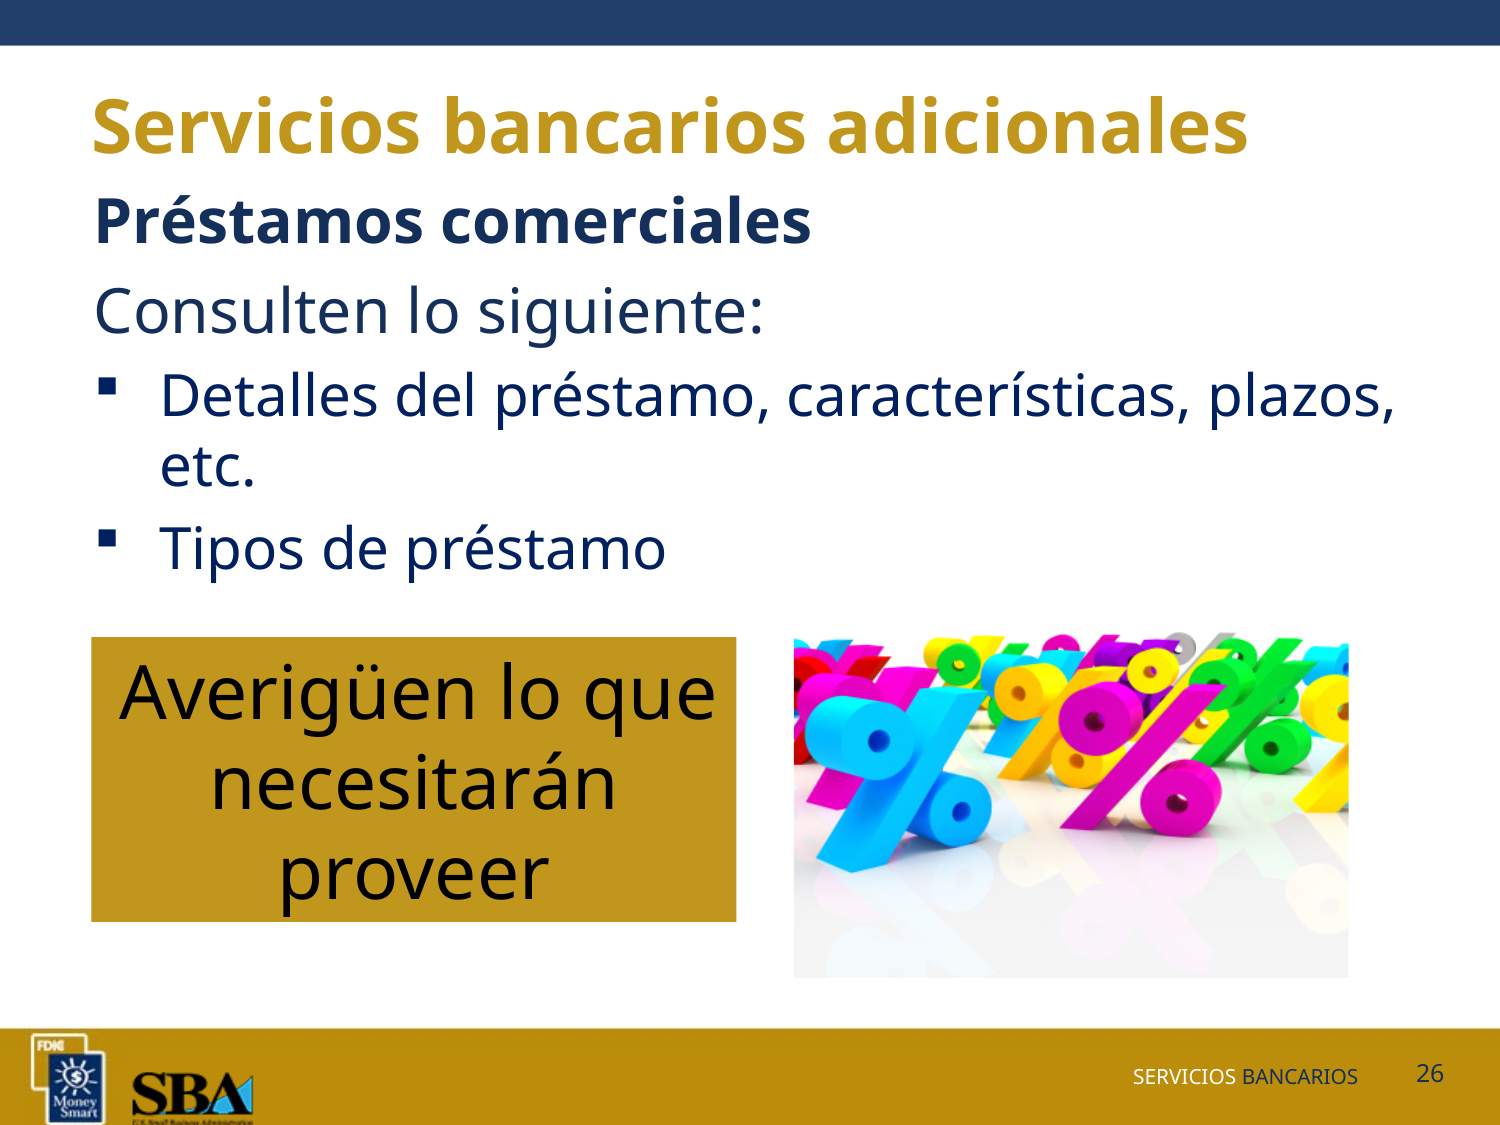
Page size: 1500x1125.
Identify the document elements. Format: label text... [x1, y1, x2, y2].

picture [0, 0, 1500, 1125]
list Préstamos comerciales Consulten lo siguiente: Detalles del préstamo, características, plazos, etc. Tipos de préstamo [93, 181, 1469, 882]
text_box Averigüen lo que necesitarán proveer [91, 637, 737, 922]
title Servicios bancarios adicionales [91, 78, 1442, 179]
